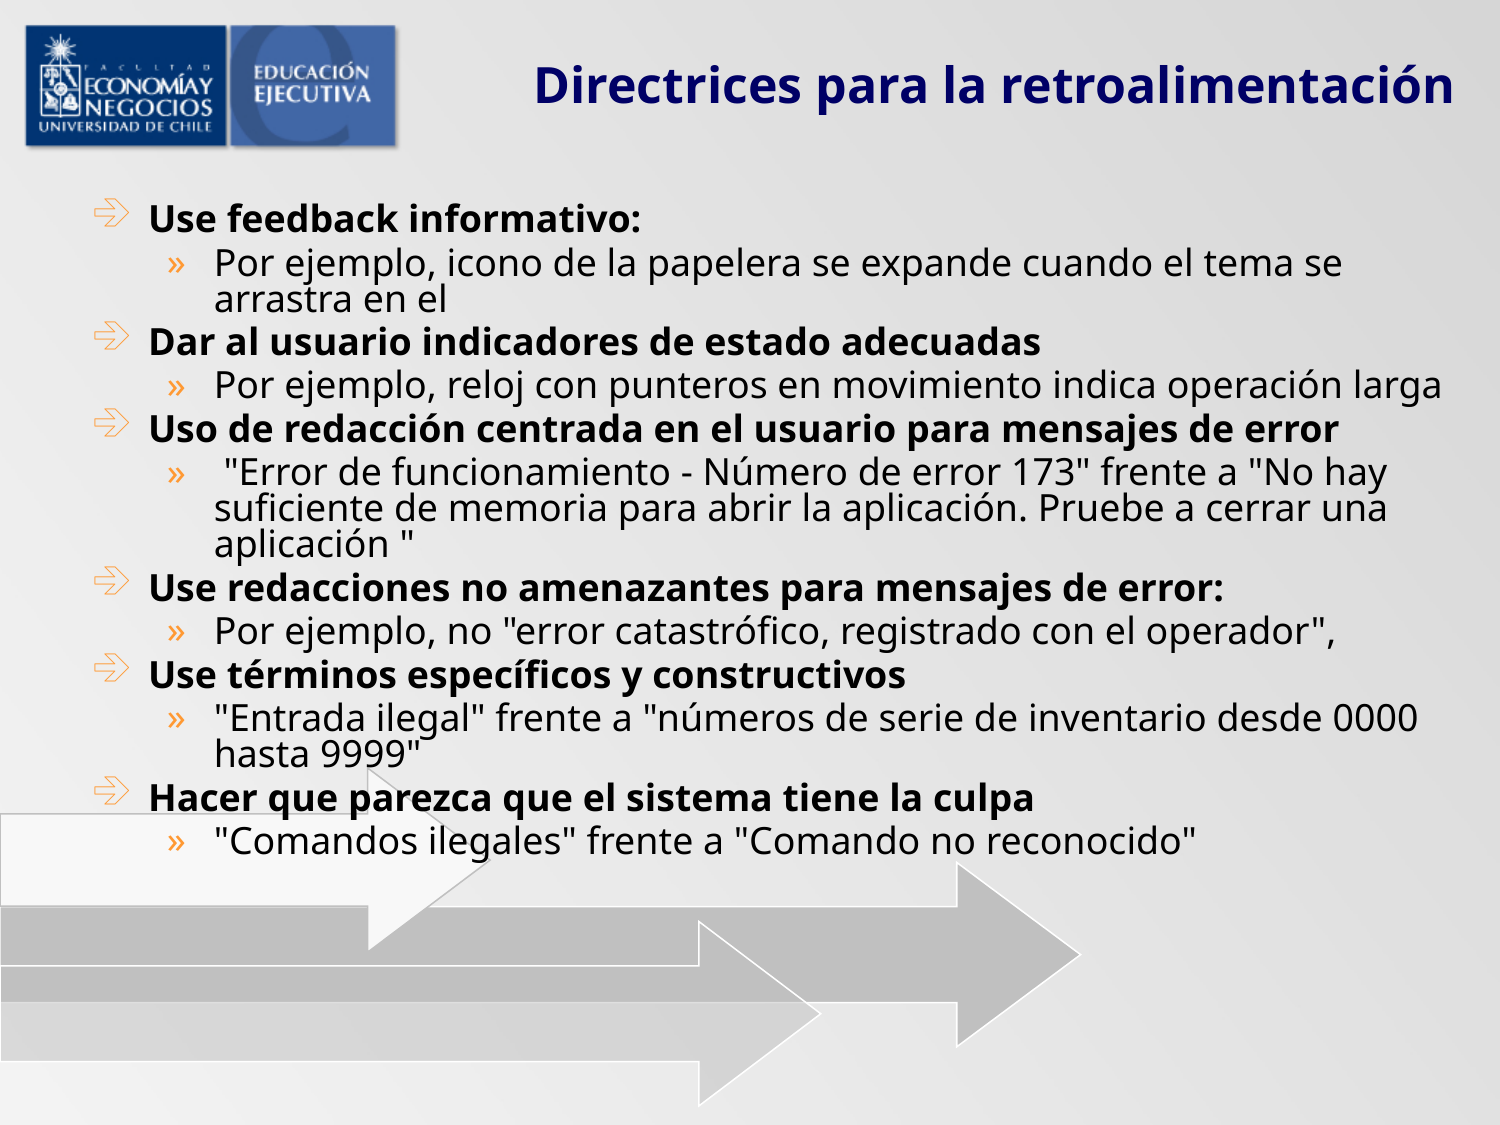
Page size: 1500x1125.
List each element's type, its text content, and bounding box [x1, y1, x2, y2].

picture [0, 0, 1500, 1125]
title Directrices para la retroalimentación [395, 18, 1471, 150]
list Use feedback informativo: Por ejemplo, icono de la papelera se expande cuando el tema se arrastra en el Dar al usuario indicadores de estado adecuadas Por ejemplo, reloj con punteros en movimiento indica operación larga Uso de redacción centrada en el usuario para mensajes de error "Error de funcionamiento - Número de error 173" frente a "No hay suficiente de memoria para abrir la aplicación. Pruebe a cerrar una aplicación " Use redacciones no amenazantes para mensajes de error: Por ejemplo, no "error catastrófico, registrado con el operador", Use términos específicos y constructivos "Entrada ilegal" frente a "números de serie de inventario desde 0000 hasta 9999" Hacer que parezca que el sistema tiene la culpa "Comandos ilegales" frente a "Comando no reconocido" [76, 196, 1471, 1012]
